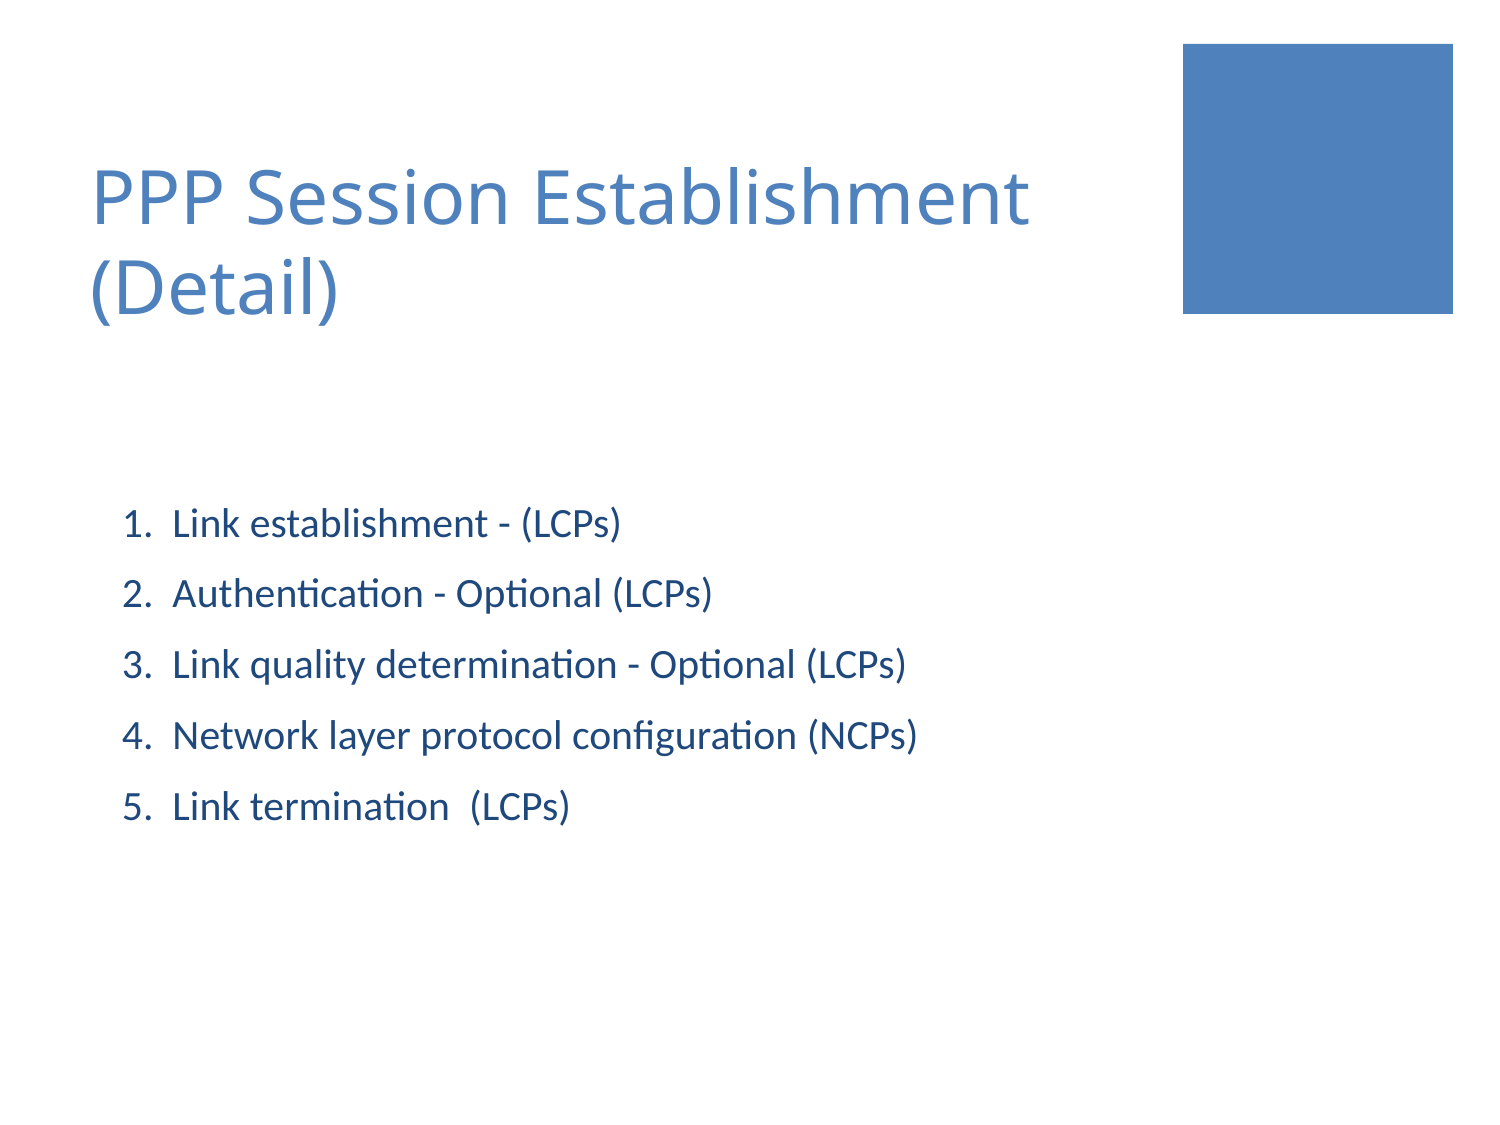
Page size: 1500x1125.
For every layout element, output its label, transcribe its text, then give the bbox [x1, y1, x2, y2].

title PPP Session Establishment (Detail) [75, 149, 1143, 338]
list 1. Link establishment - (LCPs) 2. Authentication - Optional (LCPs) 3. Link quality determination - Optional (LCPs) 4. Network layer protocol configuration (NCPs) 5. Link termination (LCPs) [106, 487, 1445, 901]
